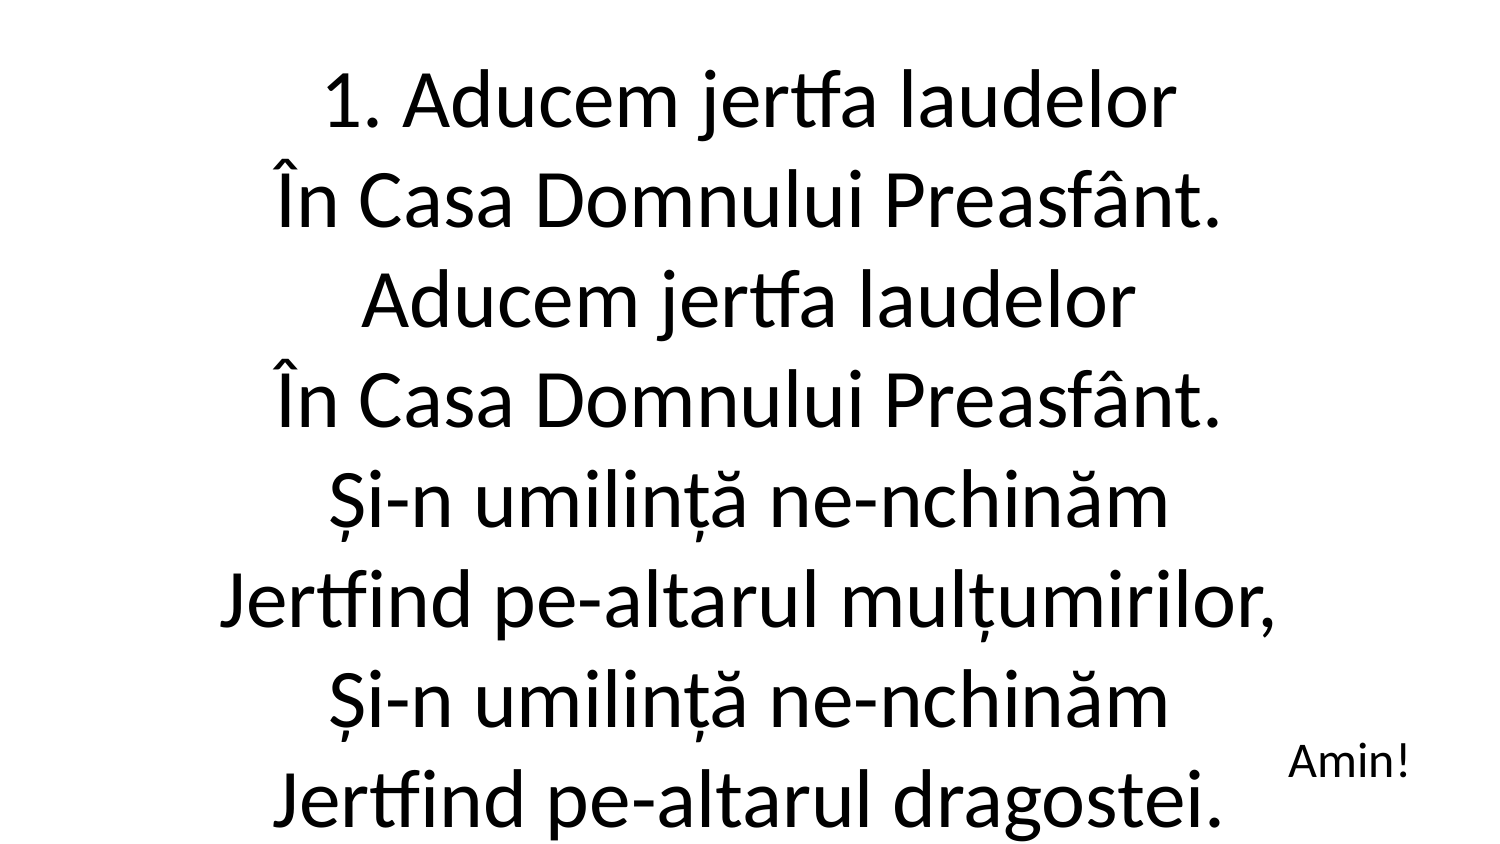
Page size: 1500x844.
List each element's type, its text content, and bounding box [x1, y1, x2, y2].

text_box 1. Aducem jertfa laudelor În Casa Domnului Preasfânt. Aducem jertfa laudelor În Casa Domnului Preasfânt. Și-n umilință ne-nchinăm Jertfind pe-altarul mulțumirilor, Și-n umilință ne-nchinăm Jertfind pe-altarul dragostei. [204, 0, 1295, 844]
text_box Amin! [1273, 674, 1427, 795]
